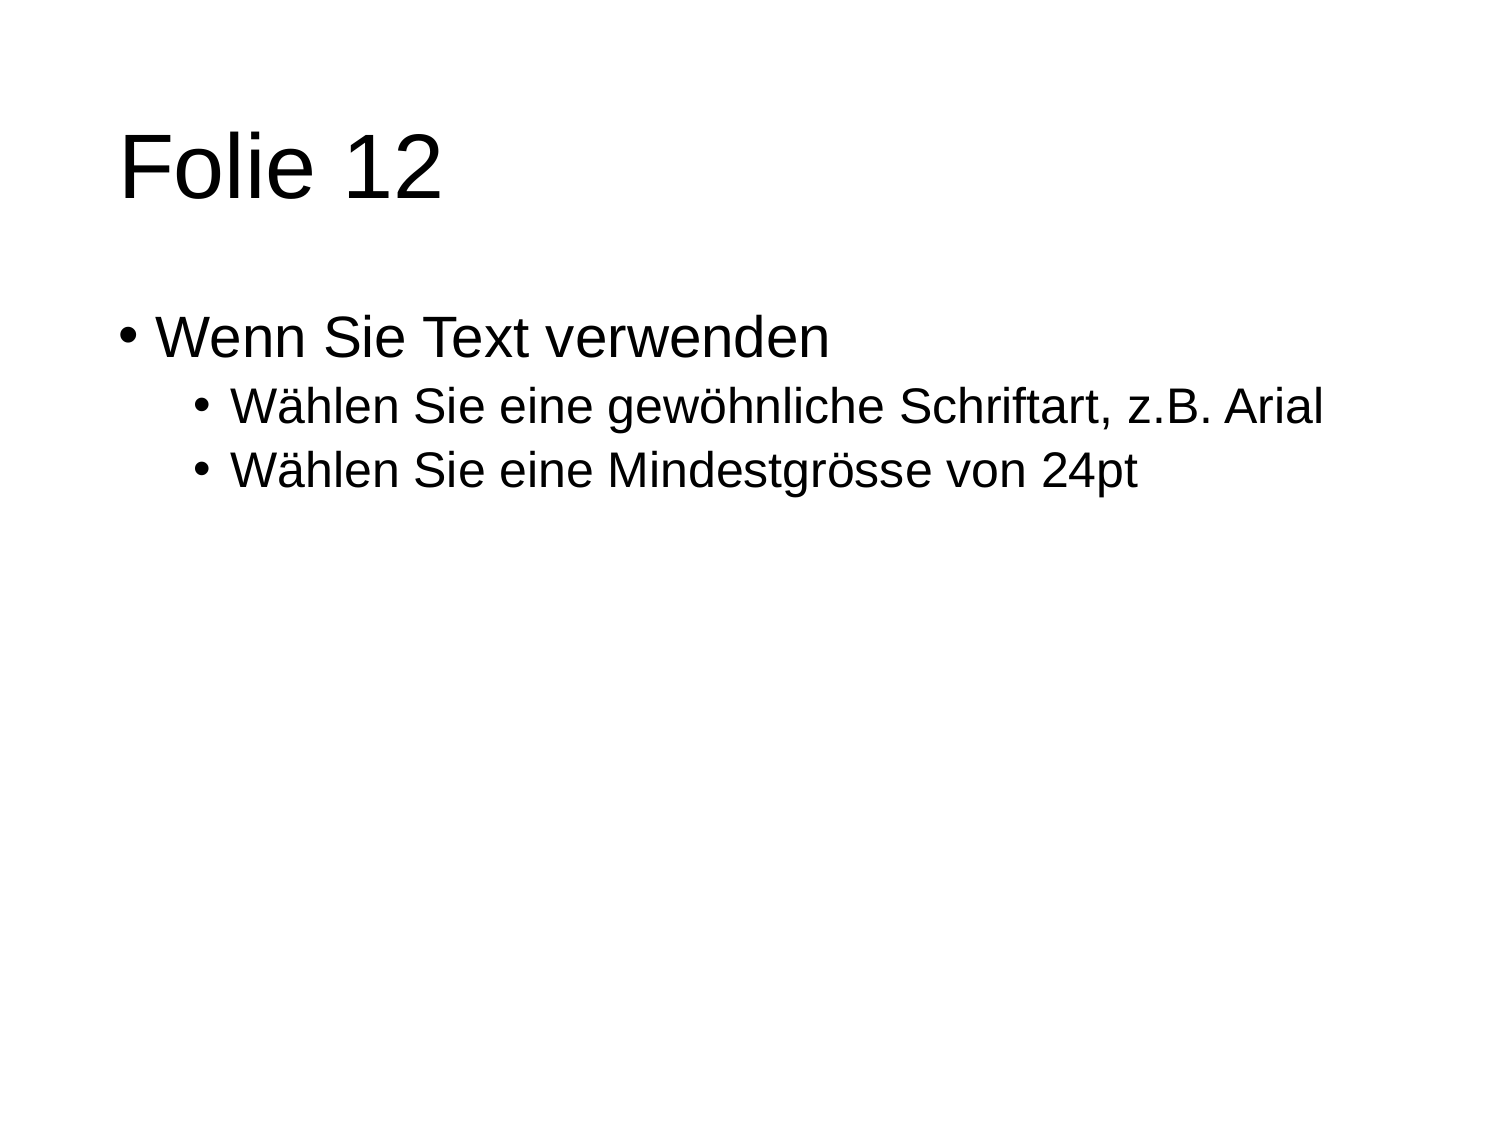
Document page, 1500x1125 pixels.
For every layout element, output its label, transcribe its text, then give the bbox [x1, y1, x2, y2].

title Folie 12 [103, 59, 1397, 278]
list Wenn Sie Text verwenden Wählen Sie eine gewöhnliche Schriftart, z.B. Arial Wählen Sie eine Mindestgrösse von 24pt [103, 299, 1397, 1014]
